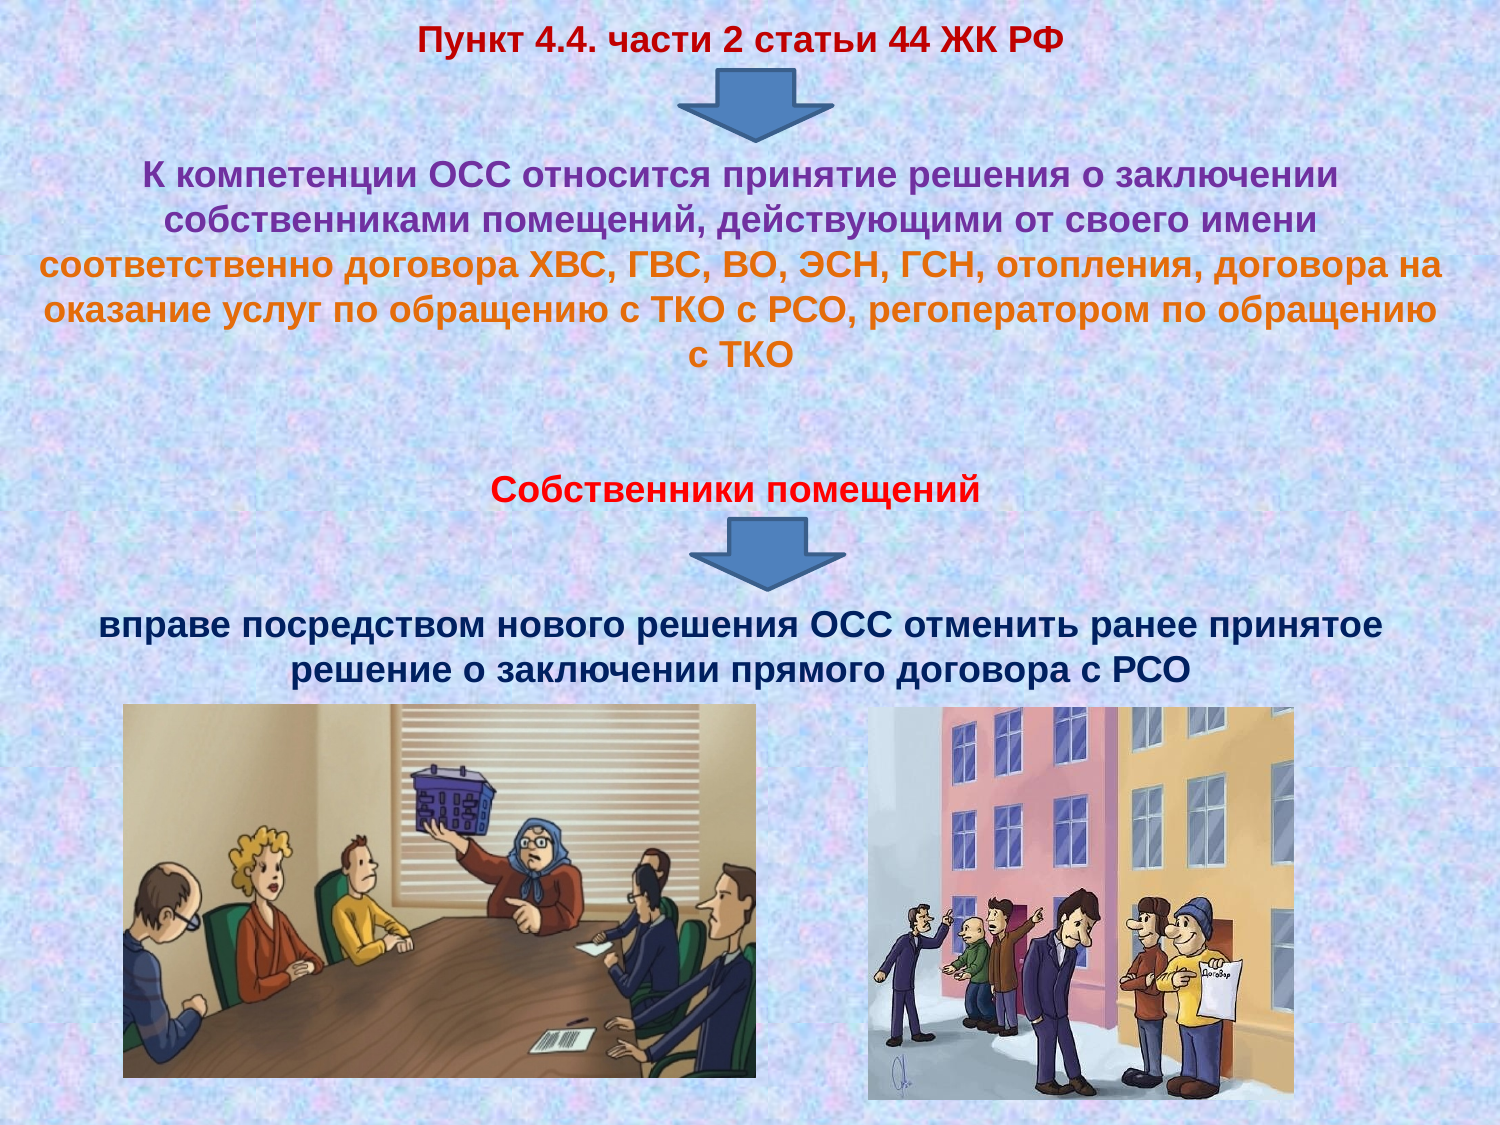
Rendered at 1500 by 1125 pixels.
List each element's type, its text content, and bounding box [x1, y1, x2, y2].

picture [0, 0, 1500, 1125]
text_box [677, 68, 835, 143]
text_box Пункт 4.4. части 2 статьи 44 ЖК РФ К компетенции ОСС относится принятие решения о заключении собственниками помещений, действующими от своего имени соответственно договора ХВС, ГВС, ВО, ЭСН, ГСН, отопления, договора на оказание услуг по обращению с ТКО с РСО, регоператором по обращению с ТКО Собственники помещений вправе посредством нового решения ОСС отменить ранее принятое решение о заключении прямого договора с РСО [17, 7, 1465, 698]
text_box [688, 516, 847, 592]
